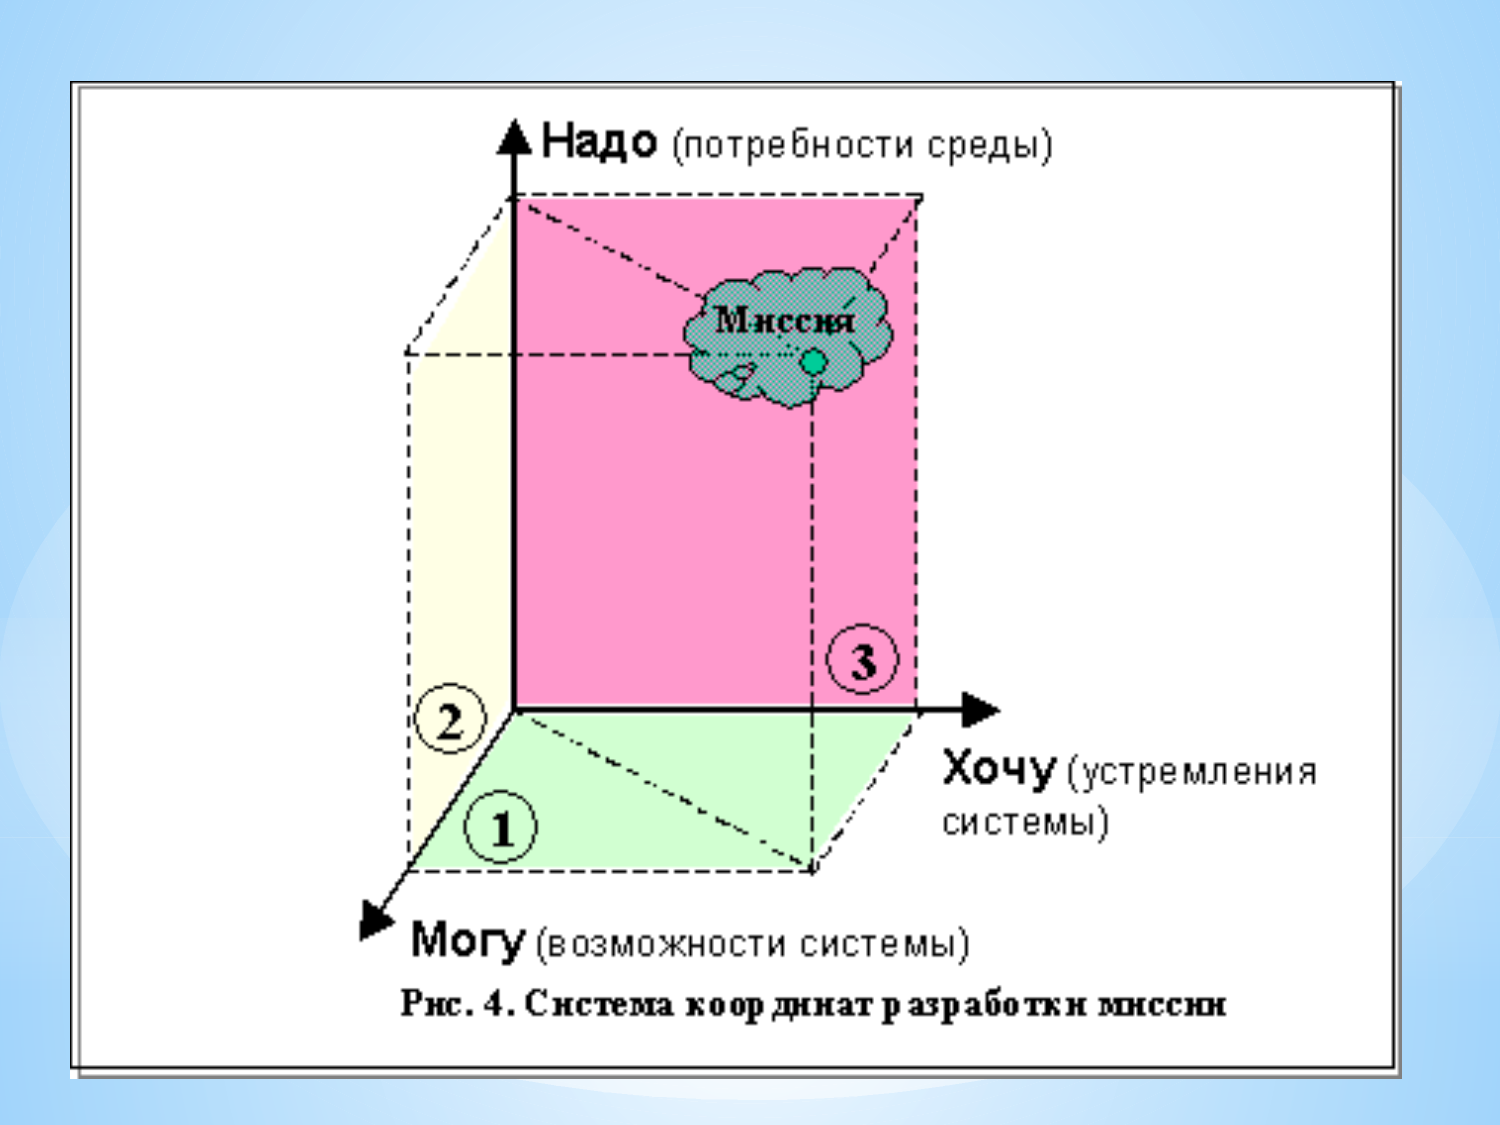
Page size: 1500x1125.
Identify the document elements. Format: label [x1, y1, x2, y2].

list [70, 81, 1403, 1079]
